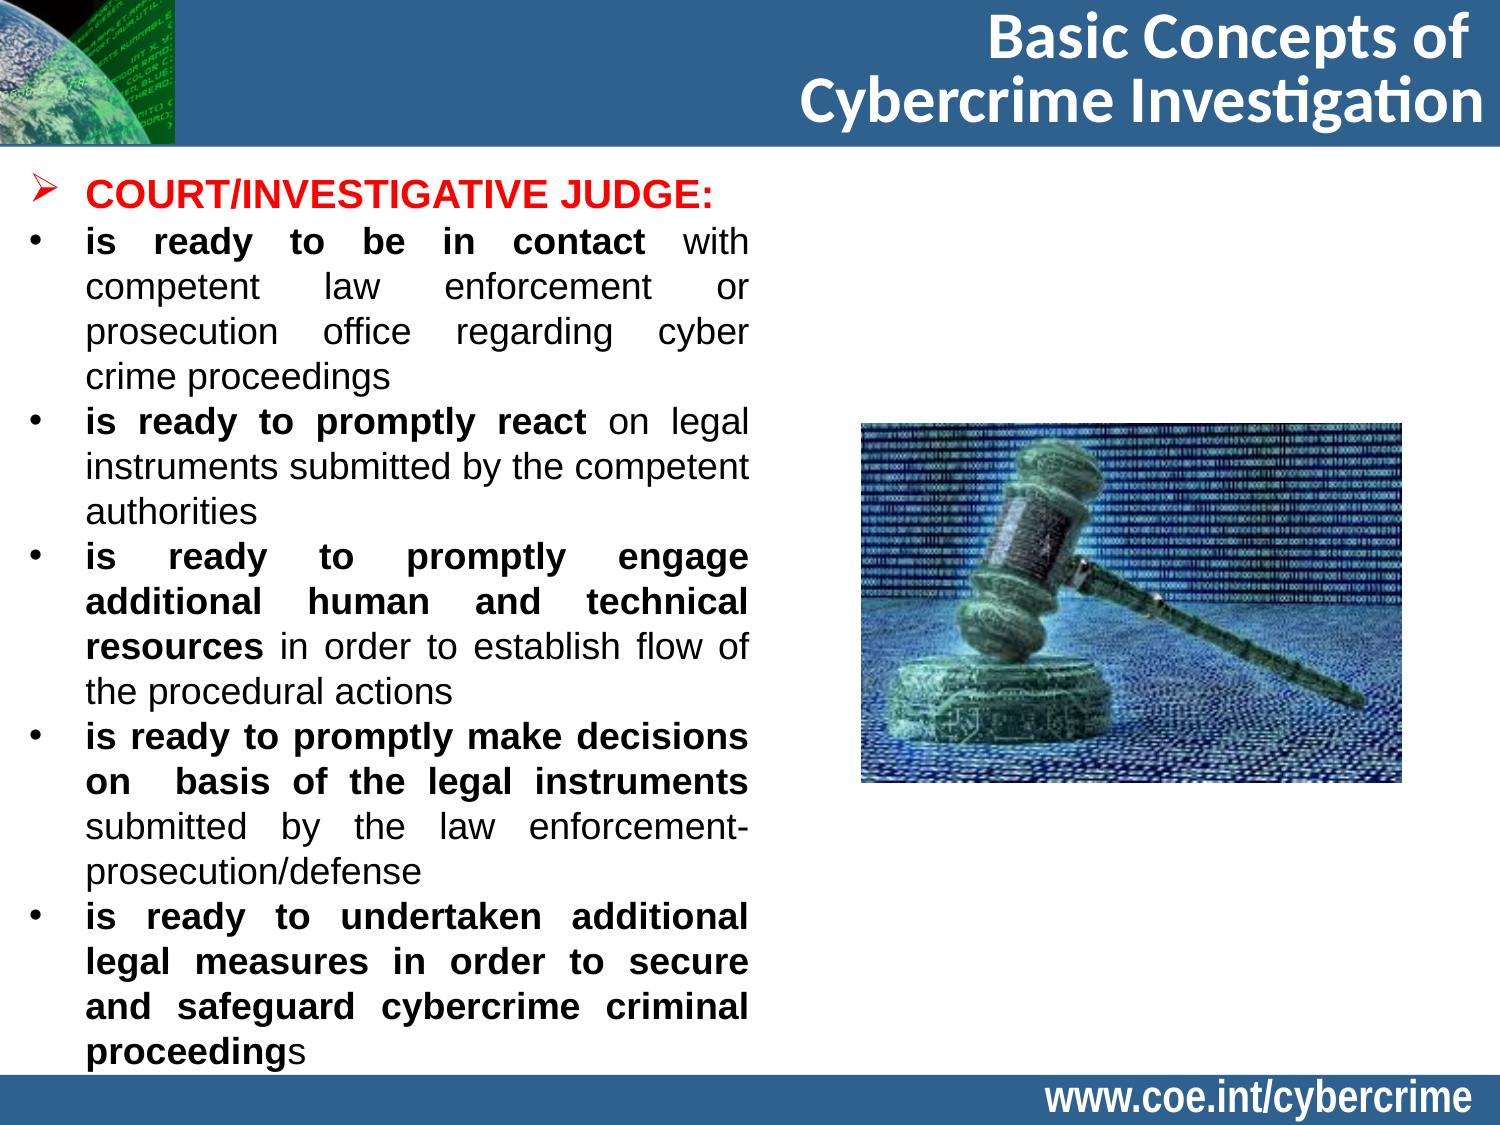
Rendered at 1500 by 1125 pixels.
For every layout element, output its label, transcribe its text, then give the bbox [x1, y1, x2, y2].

picture [0, 0, 175, 144]
text_box Basic Concepts of Cybercrime Investigation [177, 0, 1500, 149]
picture [861, 423, 1402, 783]
text_box COURT/INVESTIGATIVE JUDGE: is ready to be in contact with competent law enforcement or prosecution office regarding cyber crime proceedings is ready to promptly react on legal instruments submitted by the competent authorities is ready to promptly engage additional human and technical resources in order to establish flow of the procedural actions is ready to promptly make decisions on basis of the legal instruments submitted by the law enforcement- prosecution/defense is ready to undertaken additional legal measures in order to secure and safeguard cybercrime criminal proceedings [14, 160, 765, 1080]
text_box [0, 1073, 1030, 1125]
text_box www.coe.int/cybercrime [1030, 1059, 1500, 1125]
